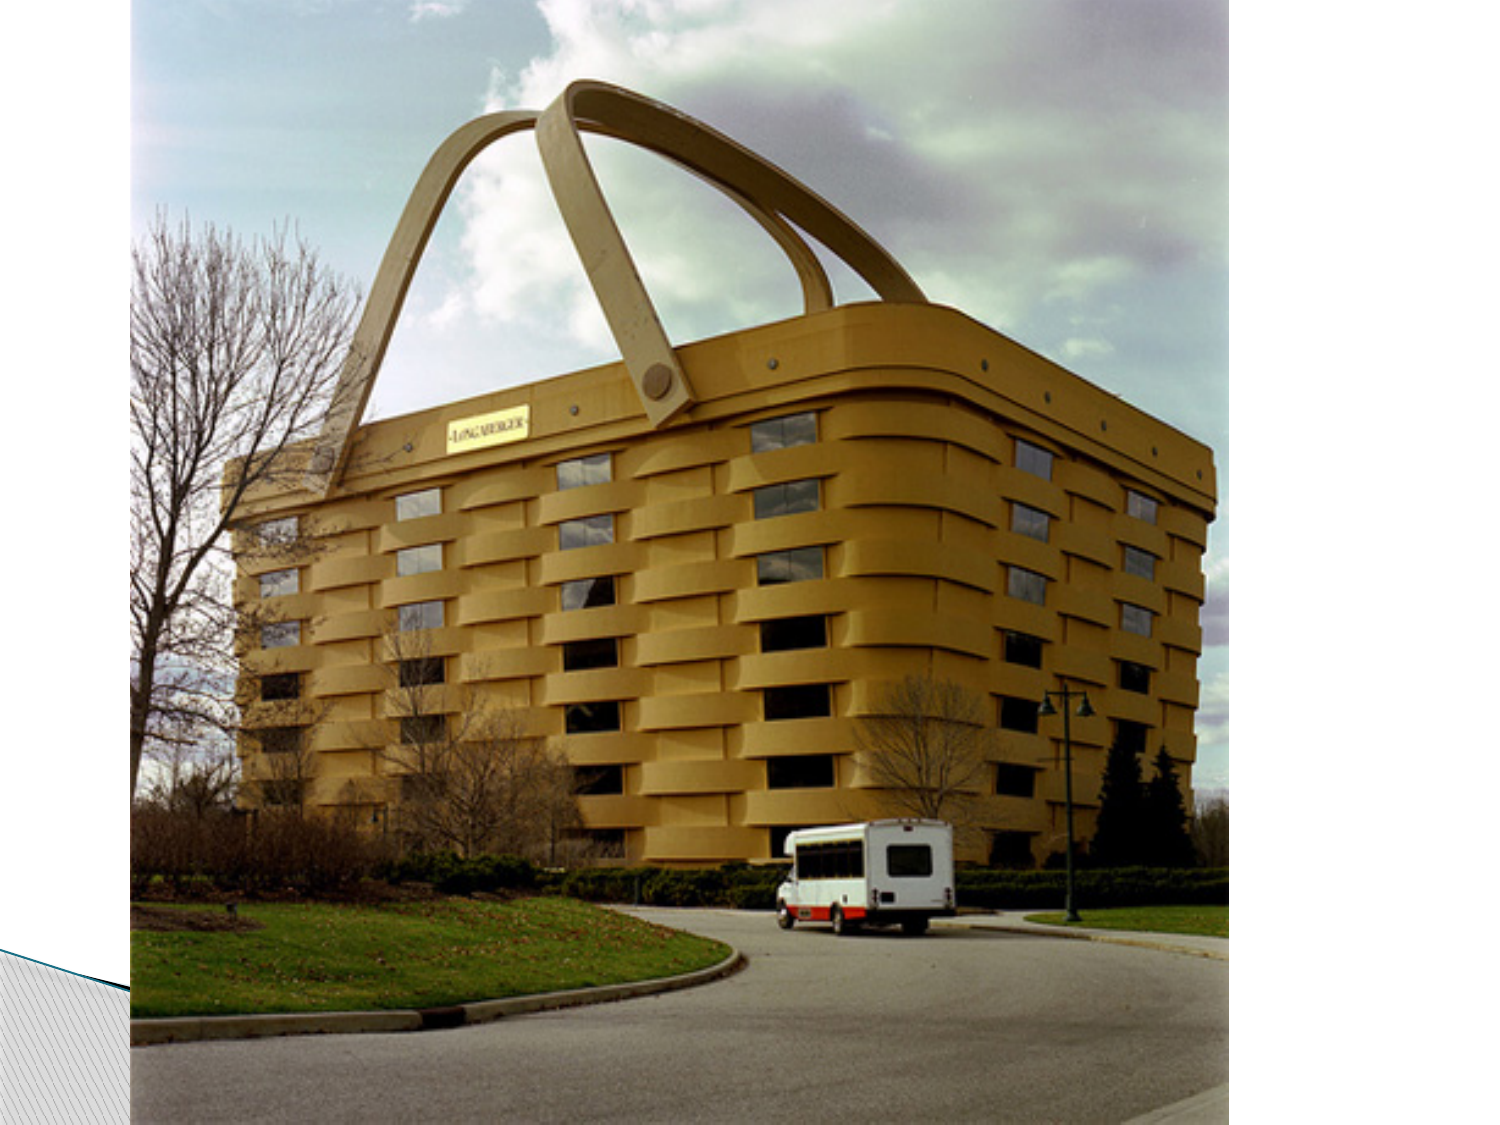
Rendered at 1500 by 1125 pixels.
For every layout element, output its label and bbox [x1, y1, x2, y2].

picture [130, 0, 1229, 1125]
